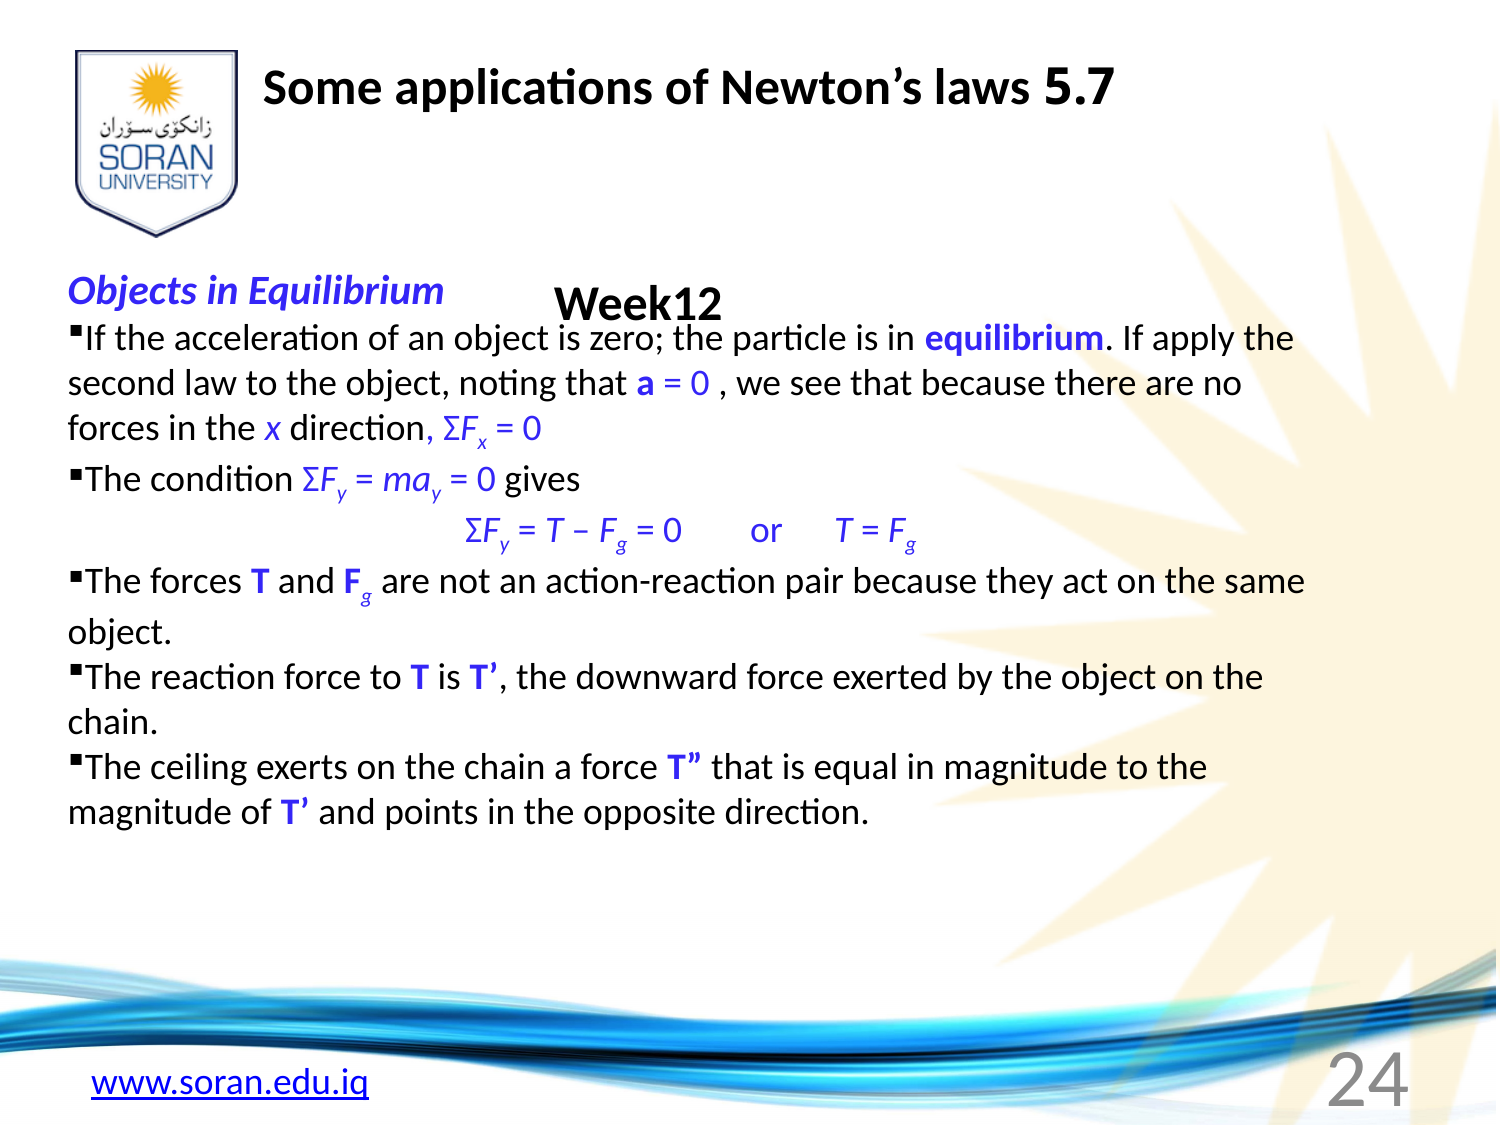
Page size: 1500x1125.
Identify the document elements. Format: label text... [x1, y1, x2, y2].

slide_number 24 [1074, 1042, 1425, 1103]
picture [75, 185, 238, 238]
text_box Objects in Equilibrium If the acceleration of an object is zero; the particle is in equilibrium. If apply the second law to the object, noting that a = 0 , we see that because there are no forces in the x direction, ΣFx = 0 The condition ΣFy = may = 0 gives ΣFy = T – Fg = 0 or T = Fg The forces T and Fg are not an action-reaction pair because they act on the same object. The reaction force to T is T’, the downward force exerted by the object on the chain. The ceiling exerts on the chain a force T” that is equal in magnitude to the magnitude of T’ and points in the opposite direction. [53, 255, 1329, 840]
title 5.7 Some applications of Newton’s laws [75, 45, 1425, 185]
picture [0, 99, 1500, 1125]
list Week12 [75, 840, 738, 1005]
